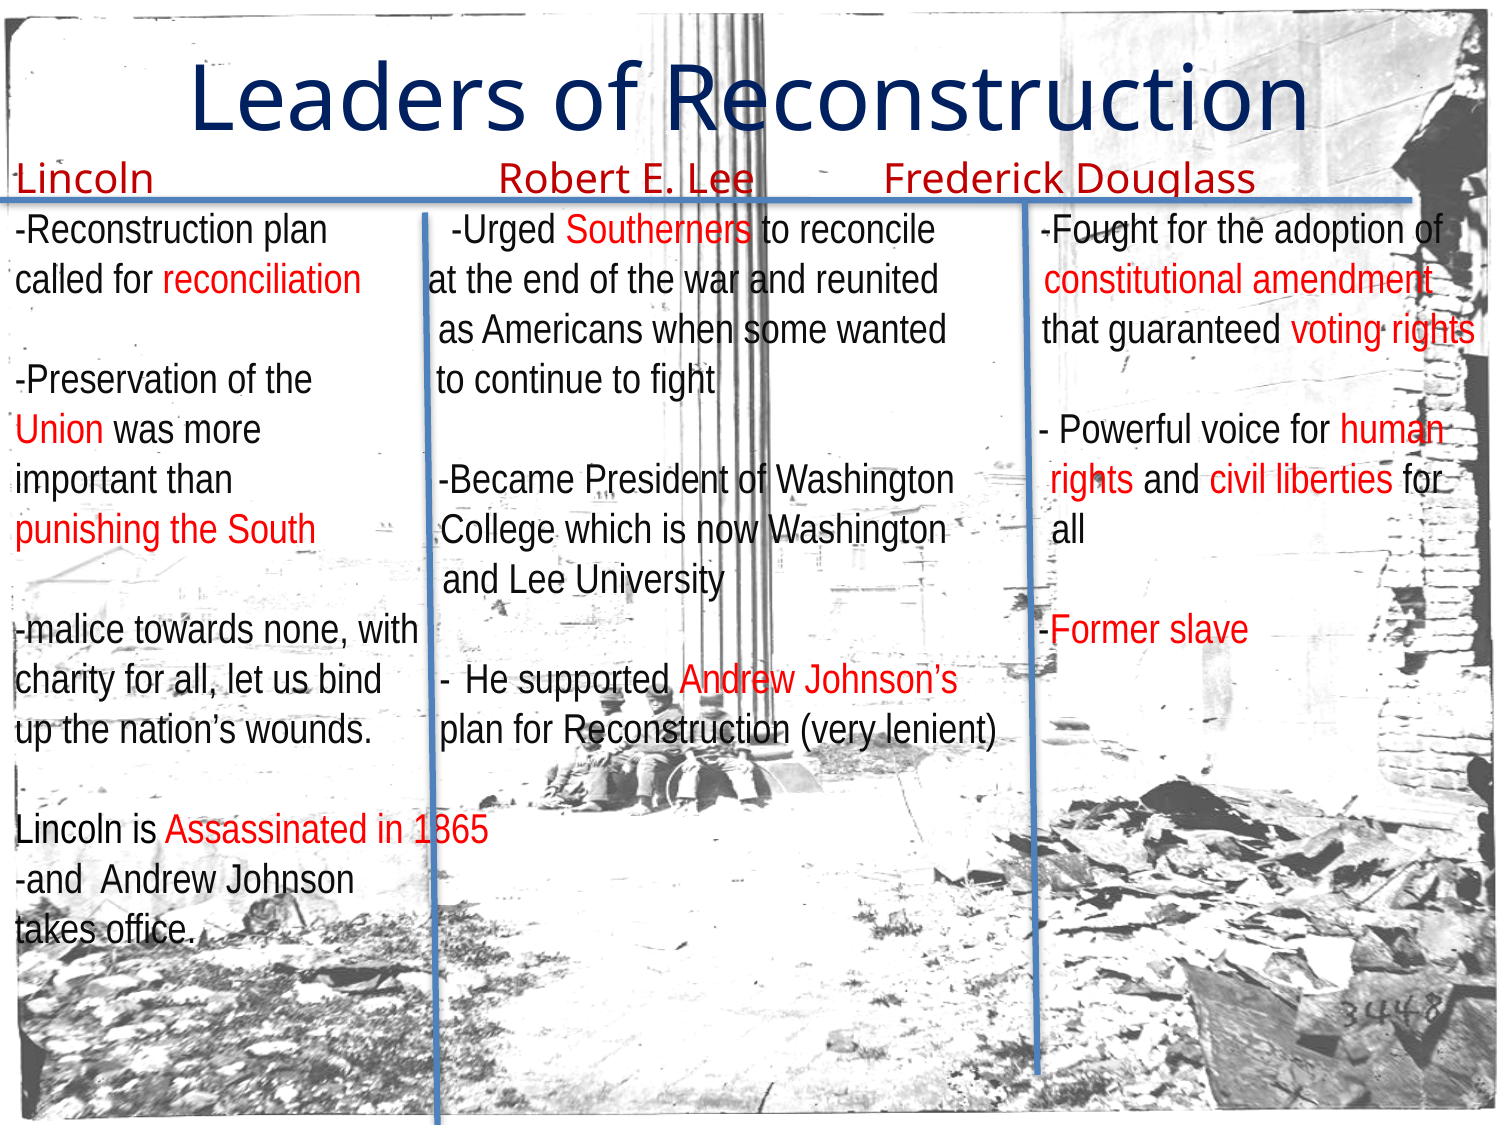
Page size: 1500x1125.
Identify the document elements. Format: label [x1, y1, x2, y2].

text_box [593, 630, 1469, 644]
picture [0, 0, 1500, 1125]
text_box [0, 662, 888, 676]
